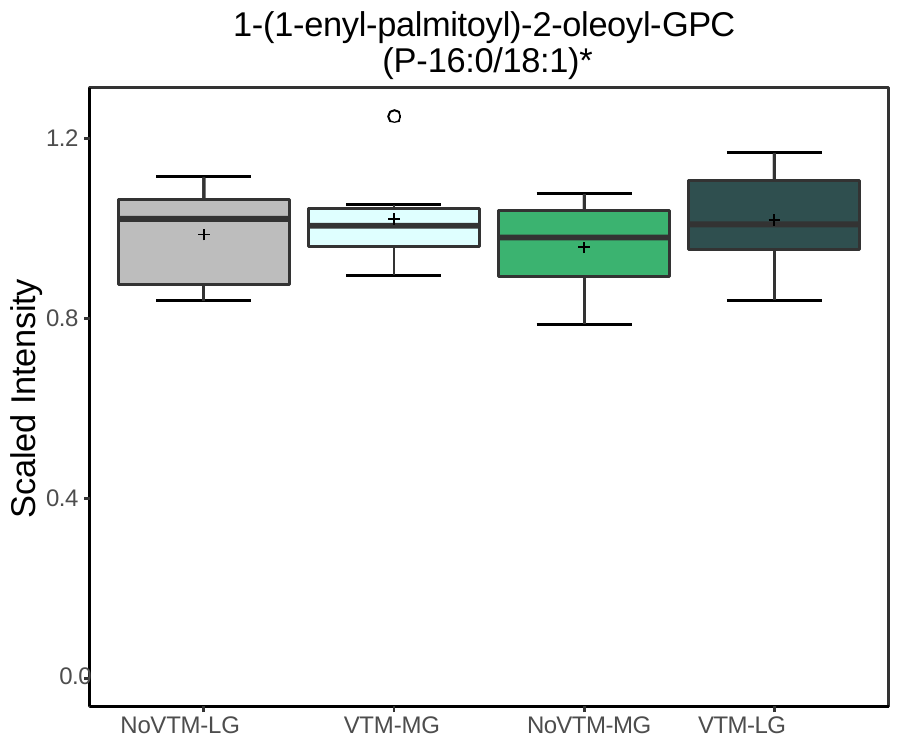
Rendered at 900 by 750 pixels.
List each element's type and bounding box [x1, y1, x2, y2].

text_box [1, 274, 82, 521]
text_box [44, 120, 82, 152]
footer [57, 661, 95, 750]
title [231, 0, 748, 86]
slide_number [118, 713, 257, 750]
text_box [83, 86, 891, 738]
